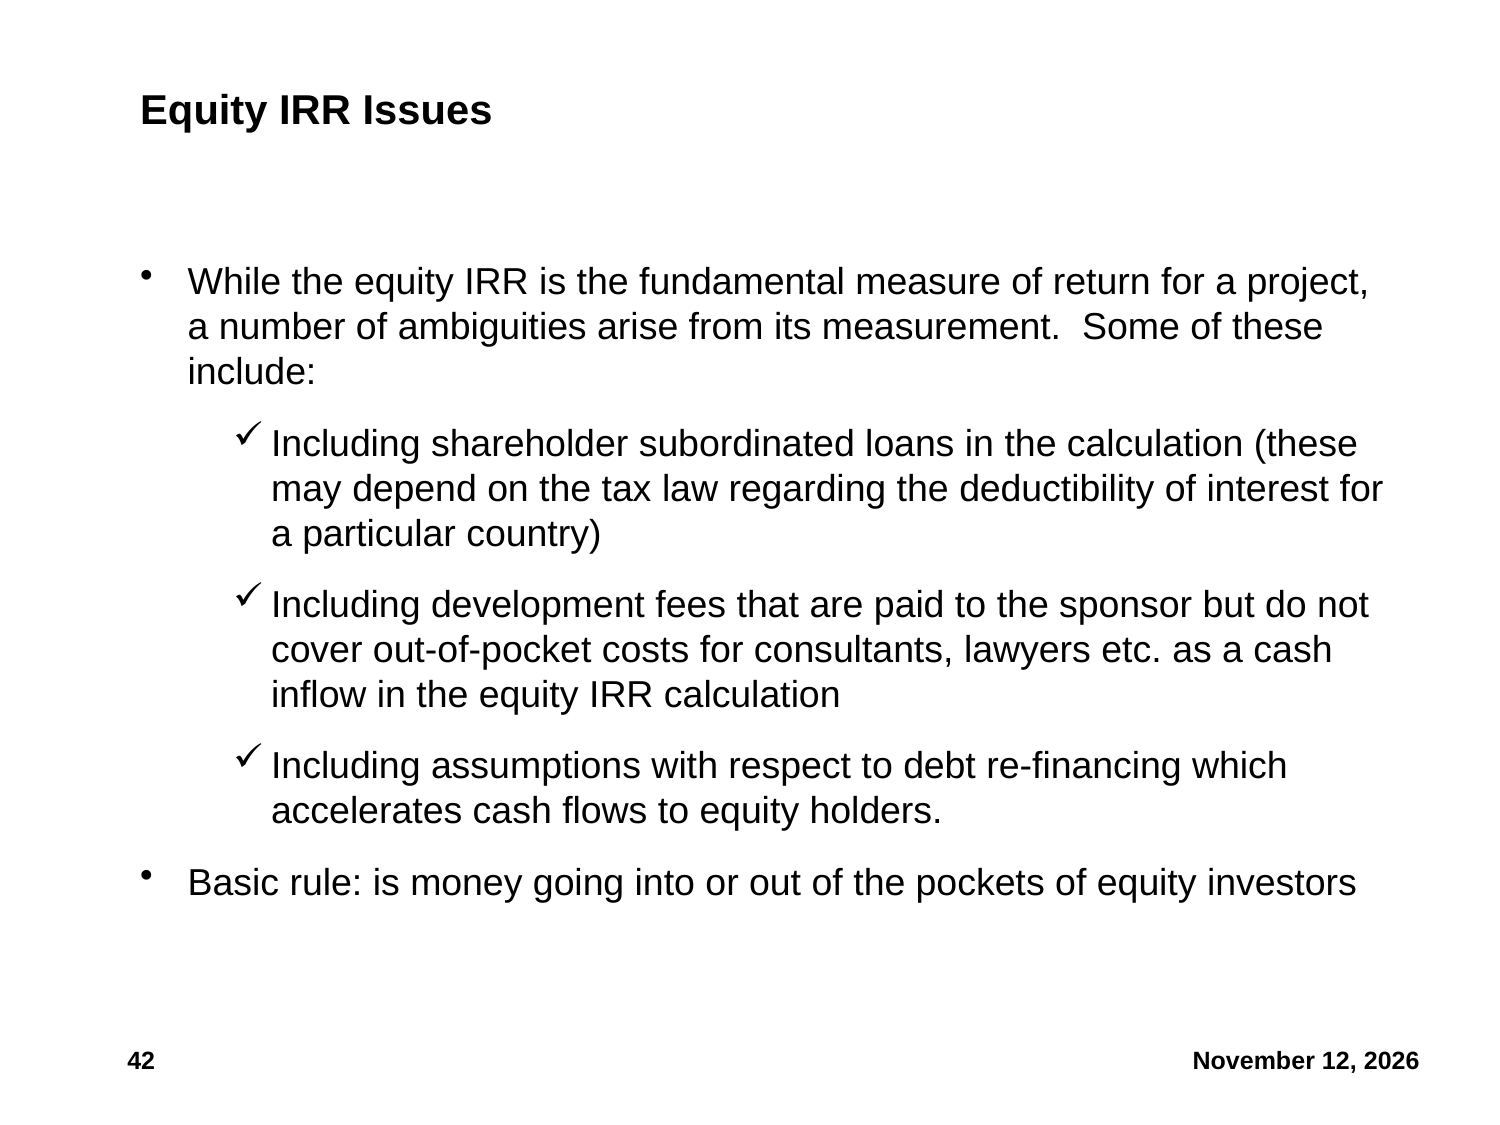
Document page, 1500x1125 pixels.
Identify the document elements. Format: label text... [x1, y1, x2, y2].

list While the equity IRR is the fundamental measure of return for a project, a number of ambiguities arise from its measurement. Some of these include: Including shareholder subordinated loans in the calculation (these may depend on the tax law regarding the deductibility of interest for a particular country) Including development fees that are paid to the sponsor but do not cover out-of-pocket costs for consultants, lawyers etc. as a cash inflow in the equity IRR calculation Including assumptions with respect to debt re-financing which accelerates cash flows to equity holders. Basic rule: is money going into or out of the pockets of equity investors [124, 249, 1413, 1001]
title Equity IRR Issues [124, 74, 1376, 226]
